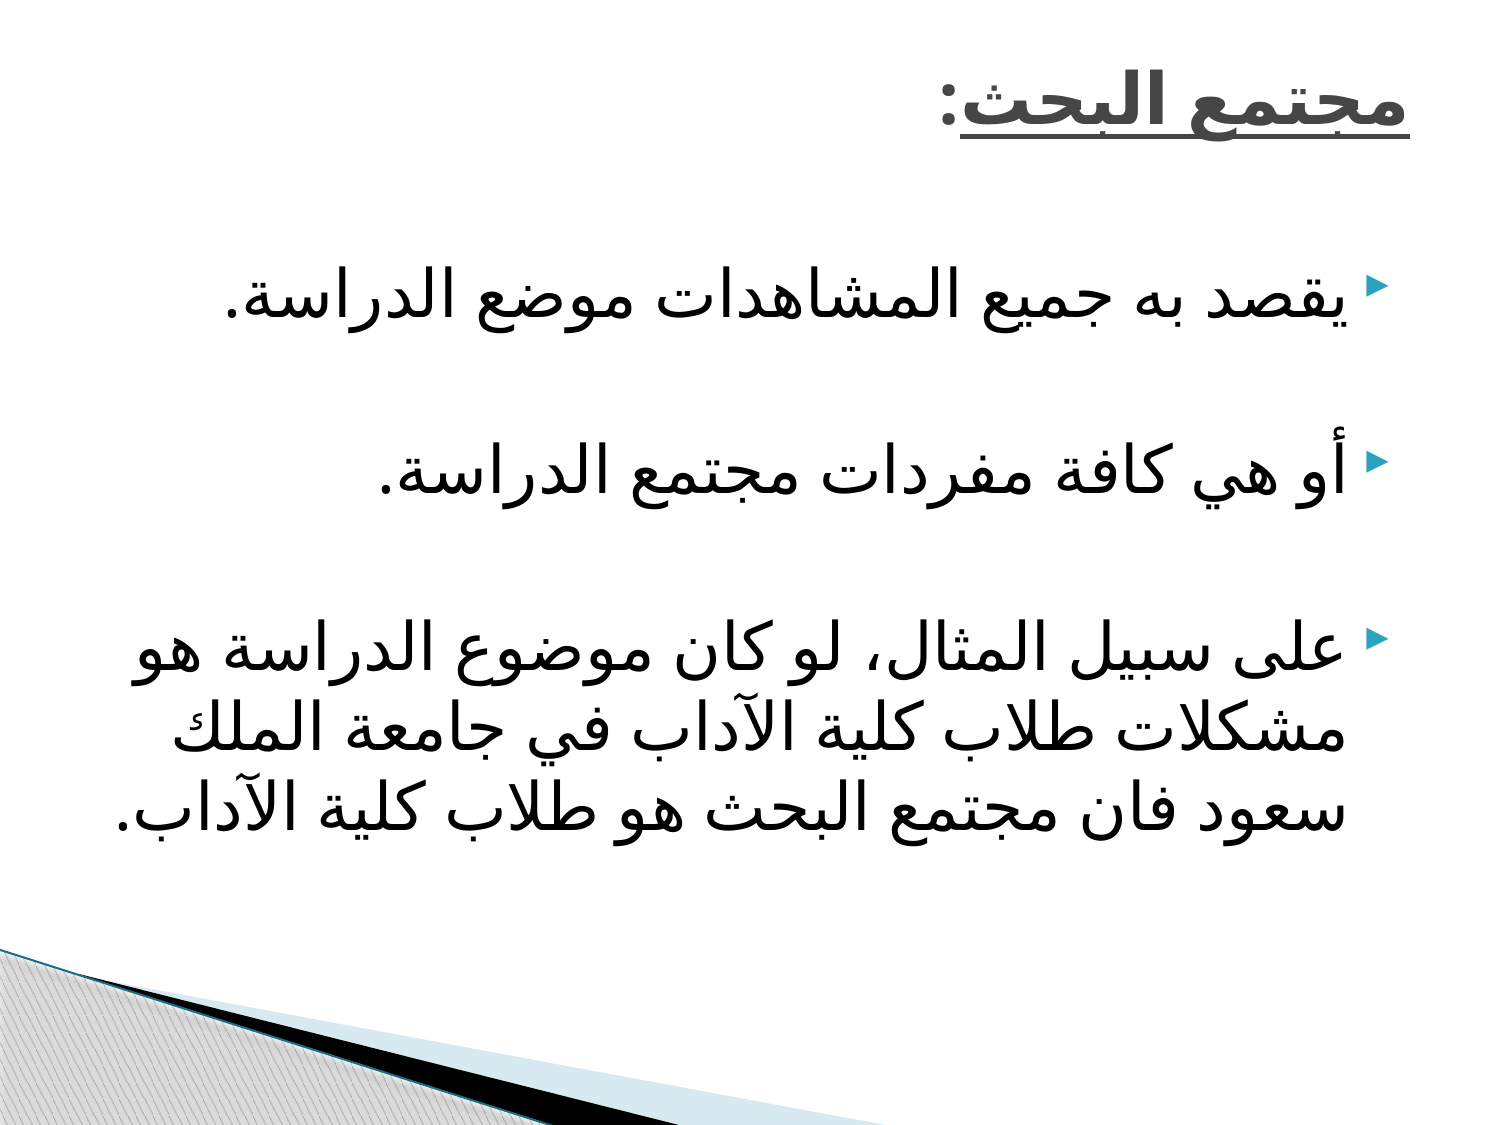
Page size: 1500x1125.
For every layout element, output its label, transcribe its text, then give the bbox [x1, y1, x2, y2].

title مجتمع البحث: [75, 45, 1425, 233]
list يقصد به جميع المشاهدات موضع الدراسة. أو هي كافة مفردات مجتمع الدراسة. على سبيل المثال، لو كان موضوع الدراسة هو مشكلات طلاب كلية الآداب في جامعة الملك سعود فان مجتمع البحث هو طلاب كلية الآداب. [75, 243, 1425, 986]
